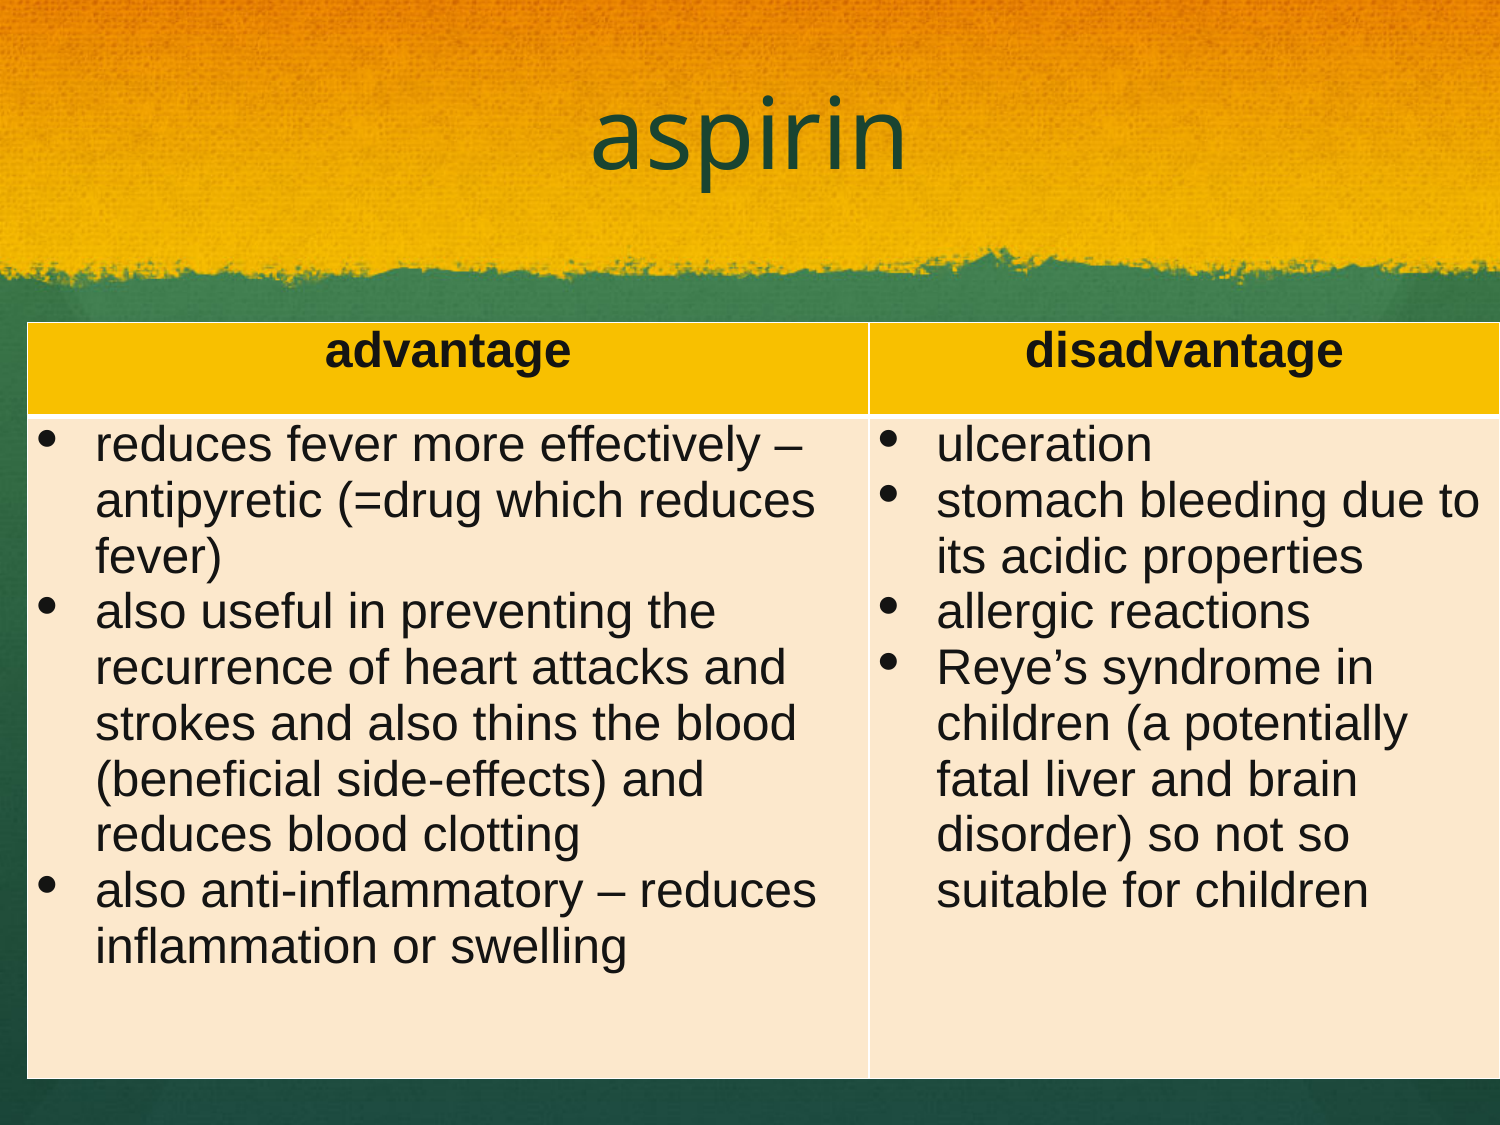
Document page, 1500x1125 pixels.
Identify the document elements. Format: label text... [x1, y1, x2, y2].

picture [0, 0, 1500, 1125]
table_cell ulceration stomach bleeding due to its acidic properties allergic reactions Reye’s syndrome in children (a potentially fatal liver and brain disorder) so not so suitable for children [870, 419, 1499, 1078]
title aspirin [125, 13, 1375, 246]
table_header advantage [28, 323, 868, 414]
table_header disadvantage [870, 323, 1499, 414]
table_cell reduces fever more effectively – antipyretic (=drug which reduces fever) also useful in preventing the recurrence of heart attacks and strokes and also thins the blood (beneficial side-effects) and reduces blood clotting also anti-inflammatory – reduces inflammation or swelling [28, 419, 868, 1078]
